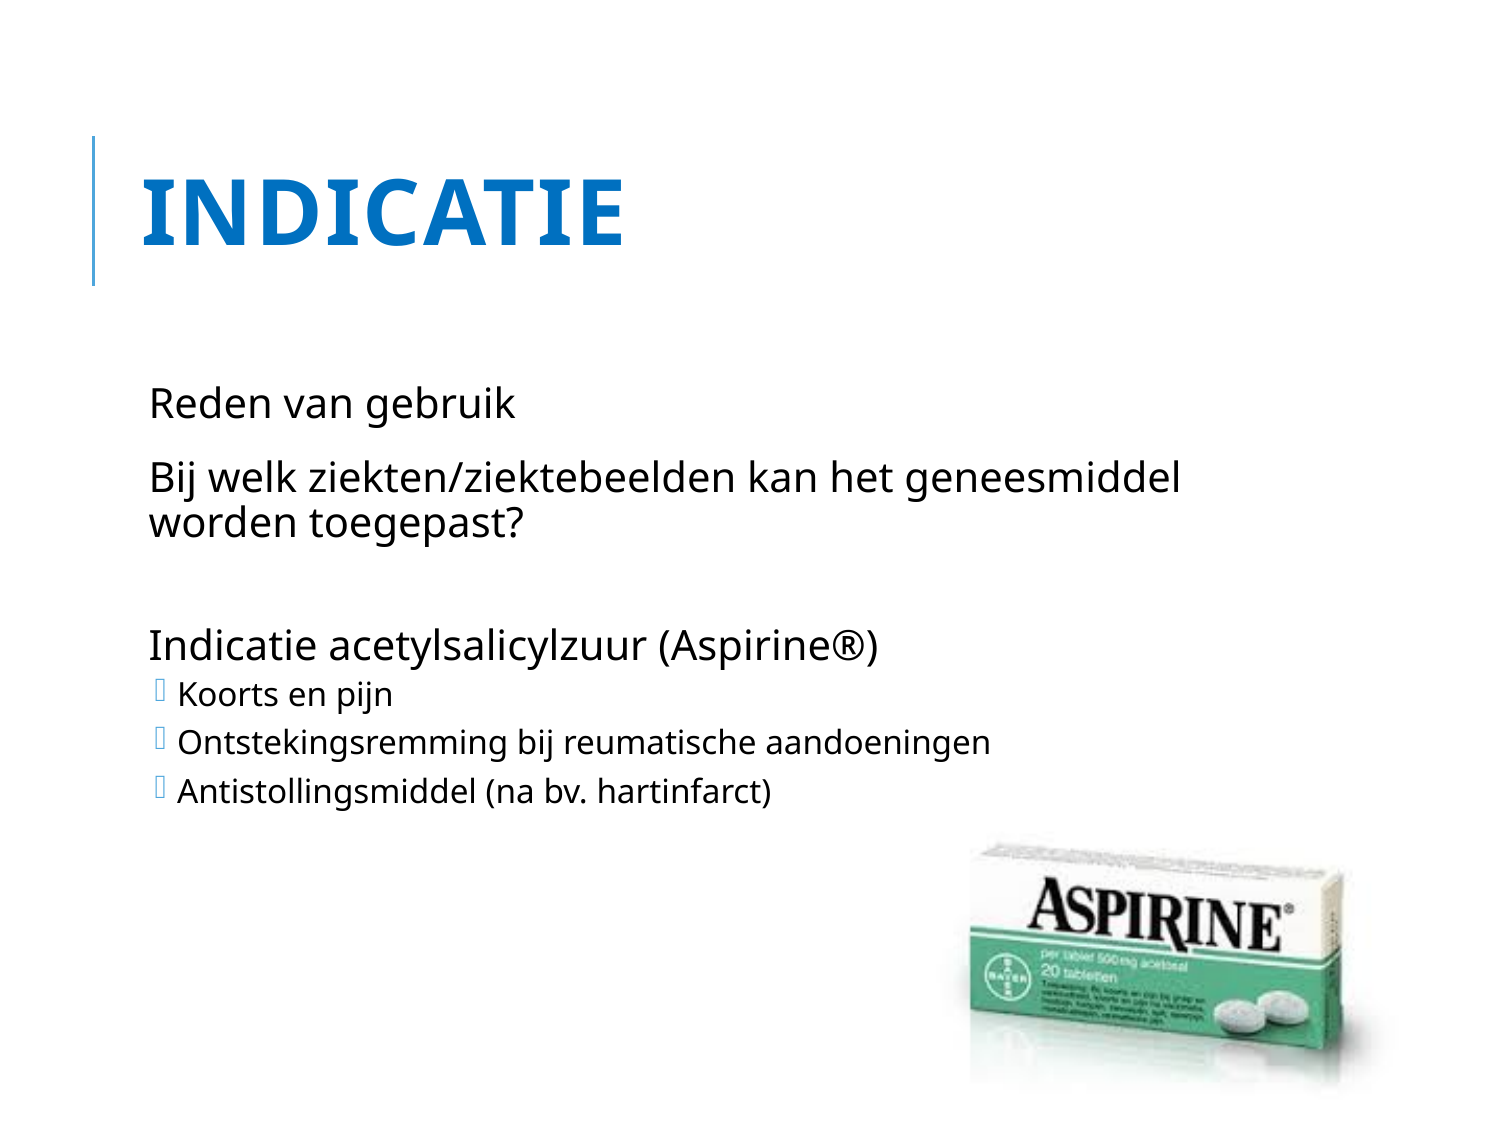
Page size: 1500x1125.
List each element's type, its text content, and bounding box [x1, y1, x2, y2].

picture [904, 782, 1405, 1107]
title Indicatie [126, 96, 1322, 342]
list Reden van gebruik Bij welk ziekten/ziektebeelden kan het geneesmiddel worden toegepast? Indicatie acetylsalicylzuur (Aspirine®) Koorts en pijn Ontstekingsremming bij reumatische aandoeningen Antistollingsmiddel (na bv. hartinfarct) [126, 375, 1322, 1035]
